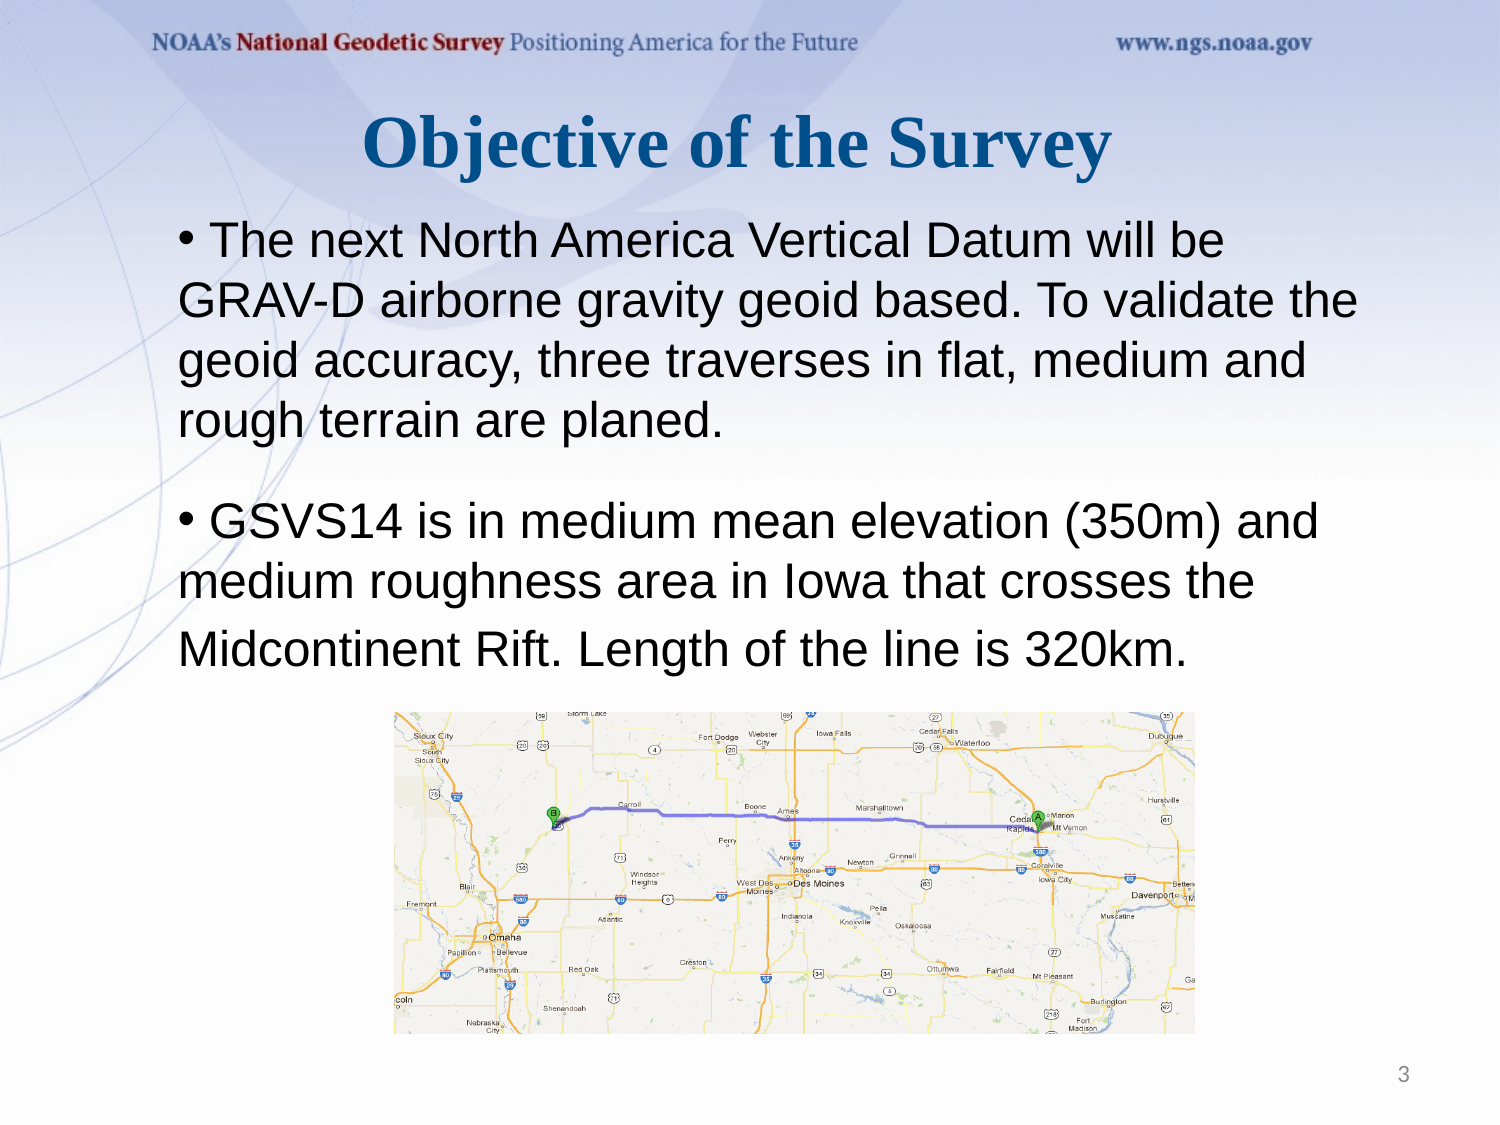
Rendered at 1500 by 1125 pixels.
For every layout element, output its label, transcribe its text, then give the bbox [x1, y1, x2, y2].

title Objective of the Survey [62, 62, 1413, 213]
subtitle The next North America Vertical Datum will be GRAV-D airborne gravity geoid based. To validate the geoid accuracy, three traverses in flat, medium and rough terrain are planed. GSVS14 is in medium mean elevation (350m) and medium roughness area in Iowa that crosses the Midcontinent Rift. Length of the line is 320km. [162, 200, 1375, 713]
slide_number 3 [1074, 1042, 1425, 1103]
picture [0, 0, 1500, 1125]
